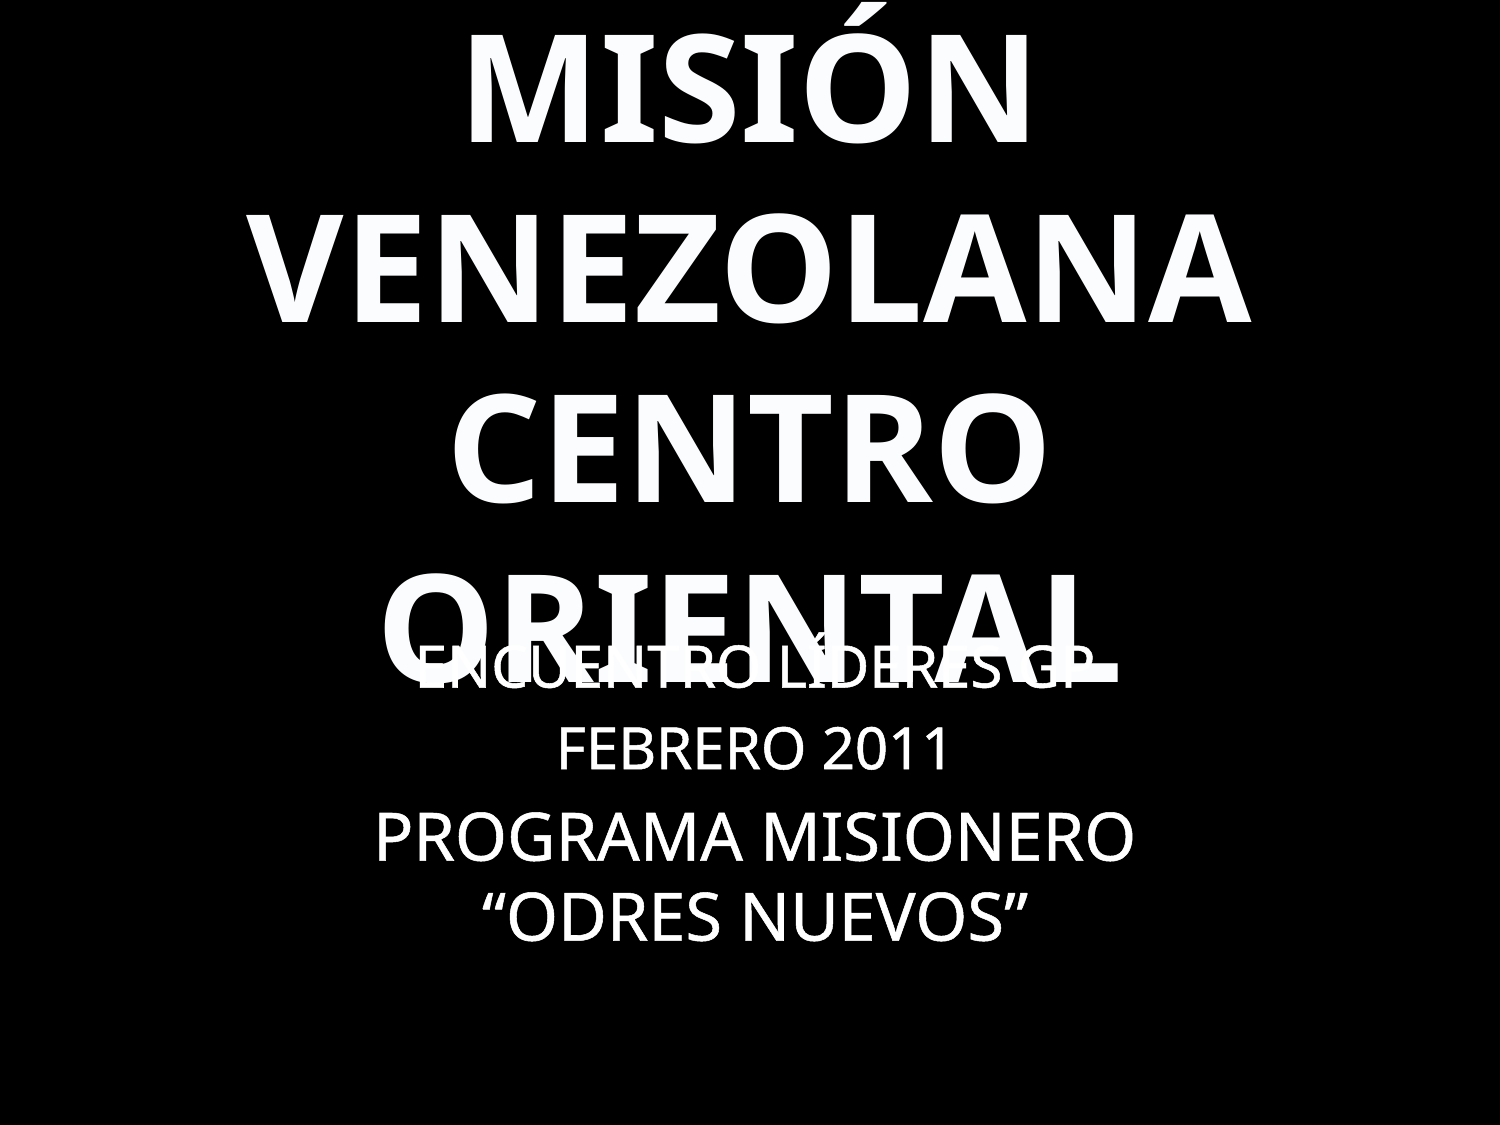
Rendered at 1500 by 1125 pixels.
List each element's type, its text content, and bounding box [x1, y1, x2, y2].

title MISIÓN VENEZOLANA CENTRO ORIENTAL [112, 231, 1388, 473]
subtitle ENCUENTRO LÍDERES GP FEBRERO 2011 PROGRAMA MISIONERO “ODRES NUEVOS” [230, 621, 1281, 909]
